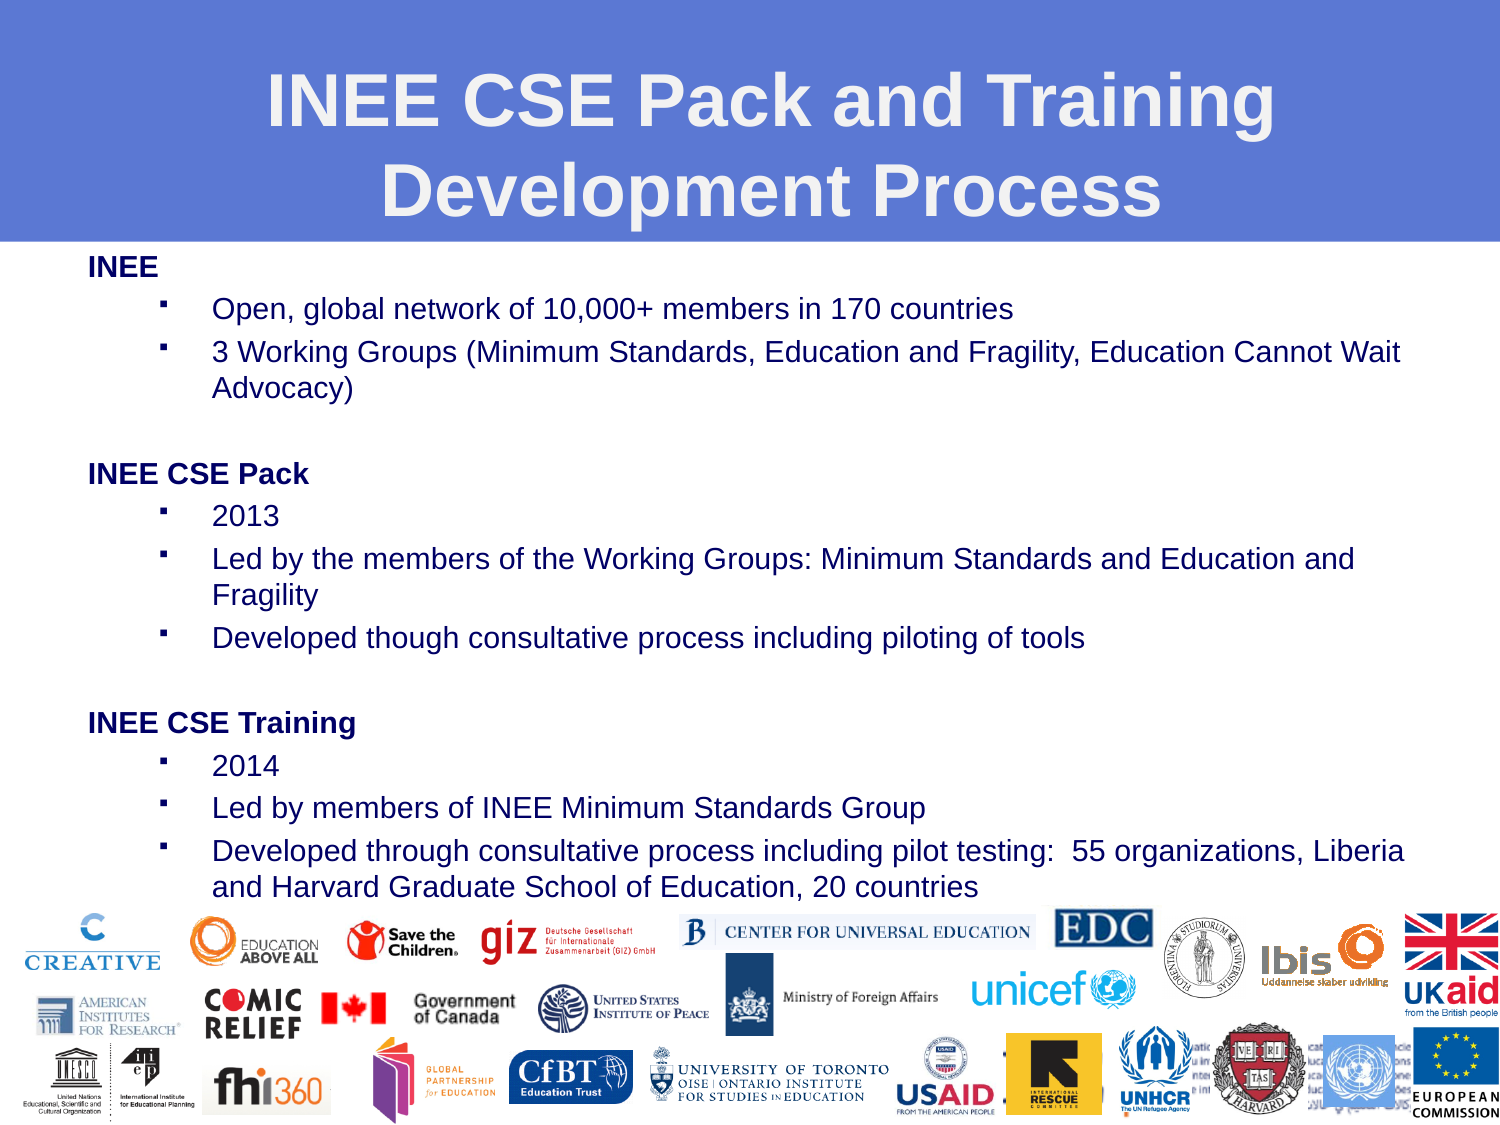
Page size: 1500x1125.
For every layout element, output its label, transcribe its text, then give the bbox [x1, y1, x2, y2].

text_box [20, 905, 1500, 1125]
list INEE Open, global network of 10,000+ members in 170 countries 3 Working Groups (Minimum Standards, Education and Fragility, Education Cannot Wait Advocacy) INEE CSE Pack 2013 Led by the members of the Working Groups: Minimum Standards and Education and Fragility Developed though consultative process including piloting of tools INEE CSE Training 2014 Led by members of INEE Minimum Standards Group Developed through consultative process including pilot testing: 55 organizations, Liberia and Harvard Graduate School of Education, 20 countries [72, 239, 1437, 904]
title INEE CSE Pack and Training Development Process [45, 59, 1500, 223]
